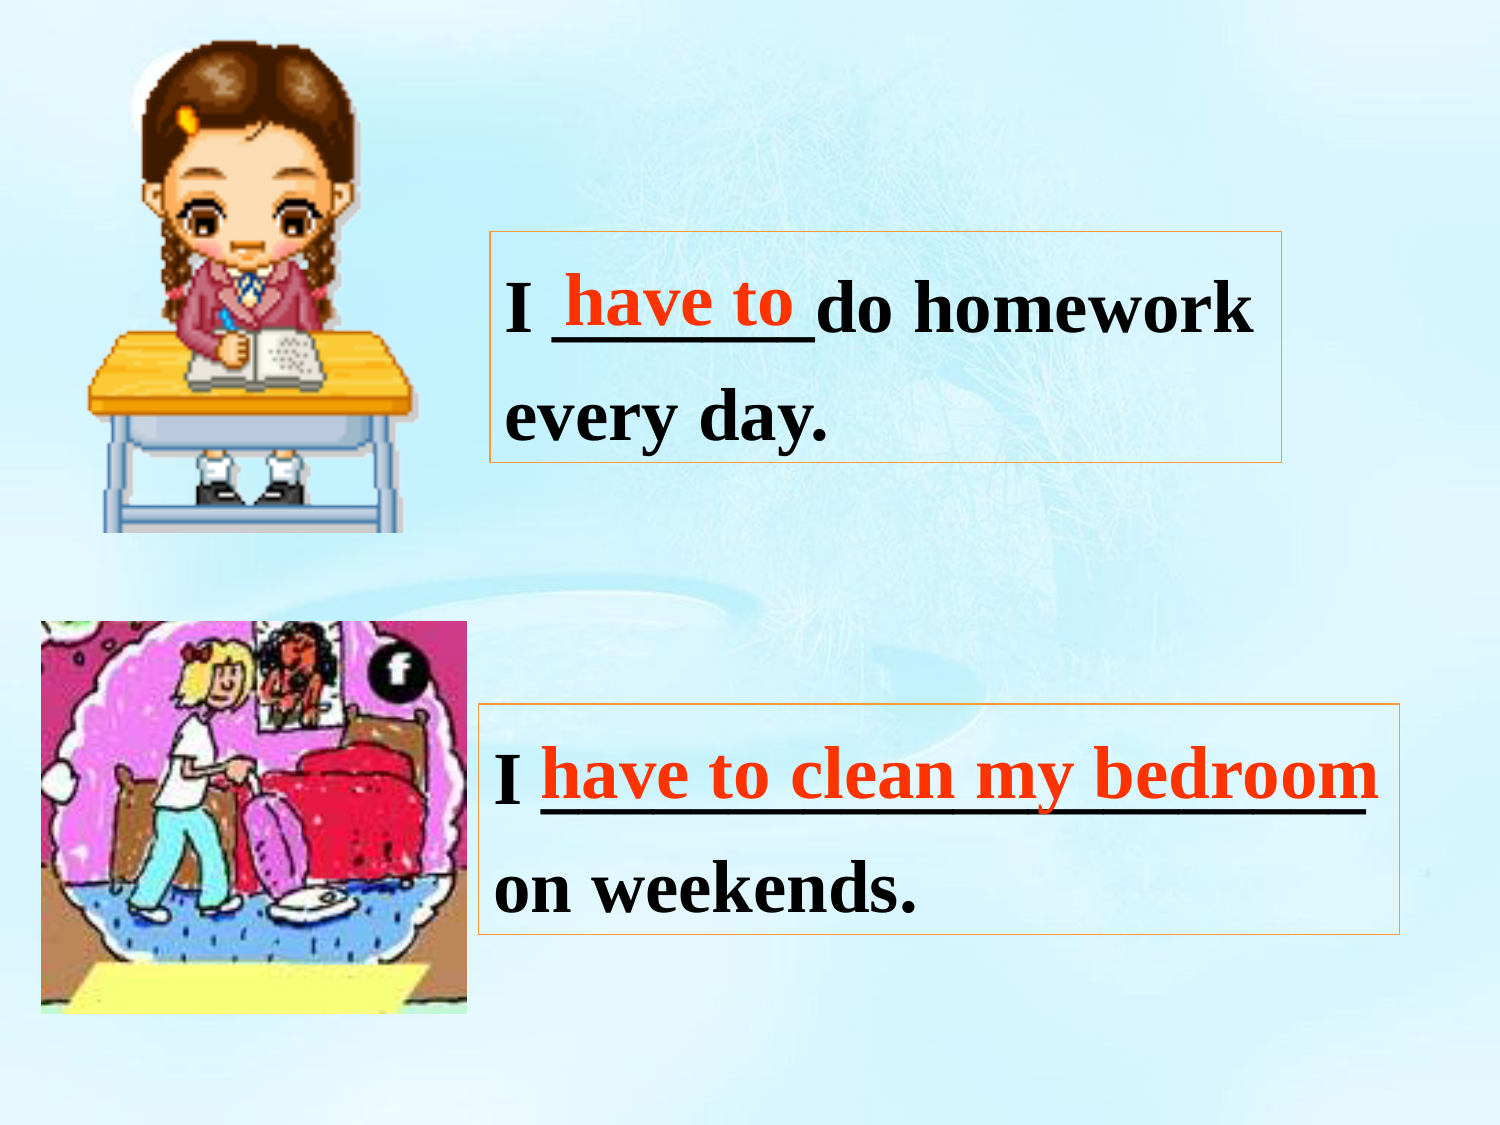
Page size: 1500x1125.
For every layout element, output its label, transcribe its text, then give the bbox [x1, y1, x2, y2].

picture [0, 0, 1500, 1125]
text_box have to [549, 243, 811, 349]
text_box I ______________________ on weekends. [478, 704, 1400, 935]
text_box I _______do homework every day. [506, 231, 1282, 463]
text_box have to clean my bedroom [525, 716, 1412, 821]
